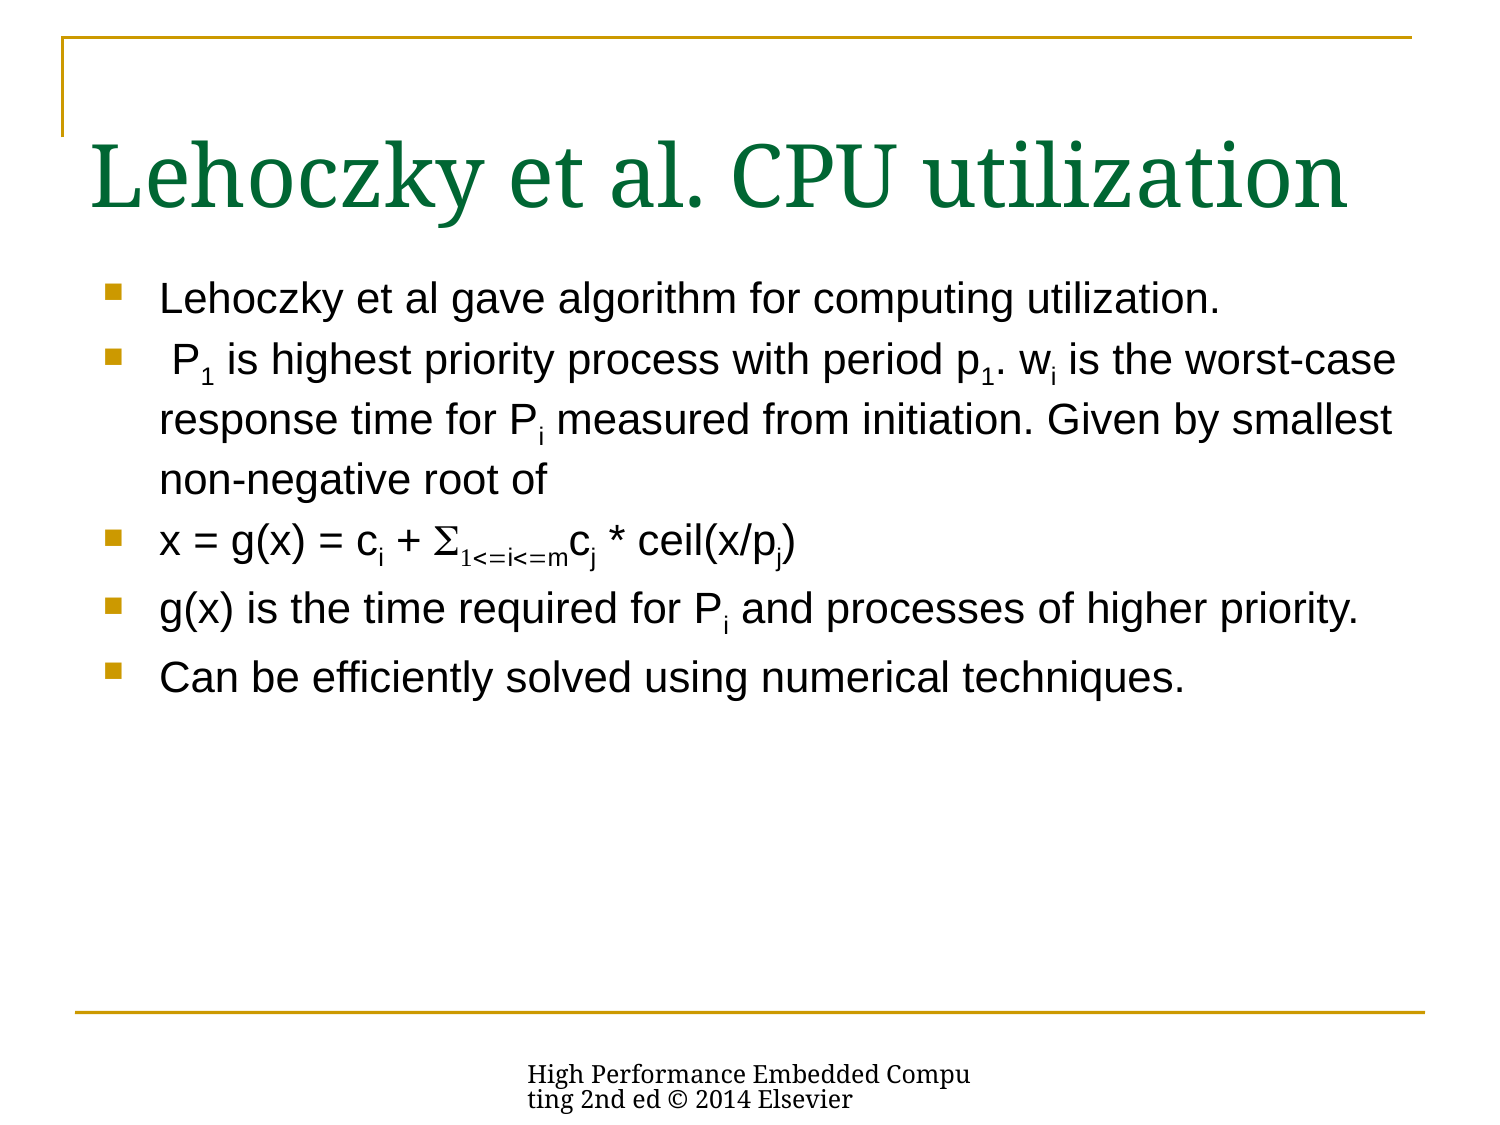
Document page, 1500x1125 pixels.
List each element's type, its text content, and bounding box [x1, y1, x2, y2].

list Lehoczky et al gave algorithm for computing utilization. P1 is highest priority process with period p1. wi is the worst-case response time for Pi measured from initiation. Given by smallest non-negative root of x = g(x) = ci + S1<=i<=mcj * ceil(x/pj) g(x) is the time required for Pi and processes of higher priority. Can be efficiently solved using numerical techniques. [75, 262, 1425, 1006]
footer High Performance Embedded Computing 2nd ed © 2014 Elsevier [512, 1025, 988, 1100]
title Lehoczky et al. CPU utilization [75, 45, 1425, 233]
